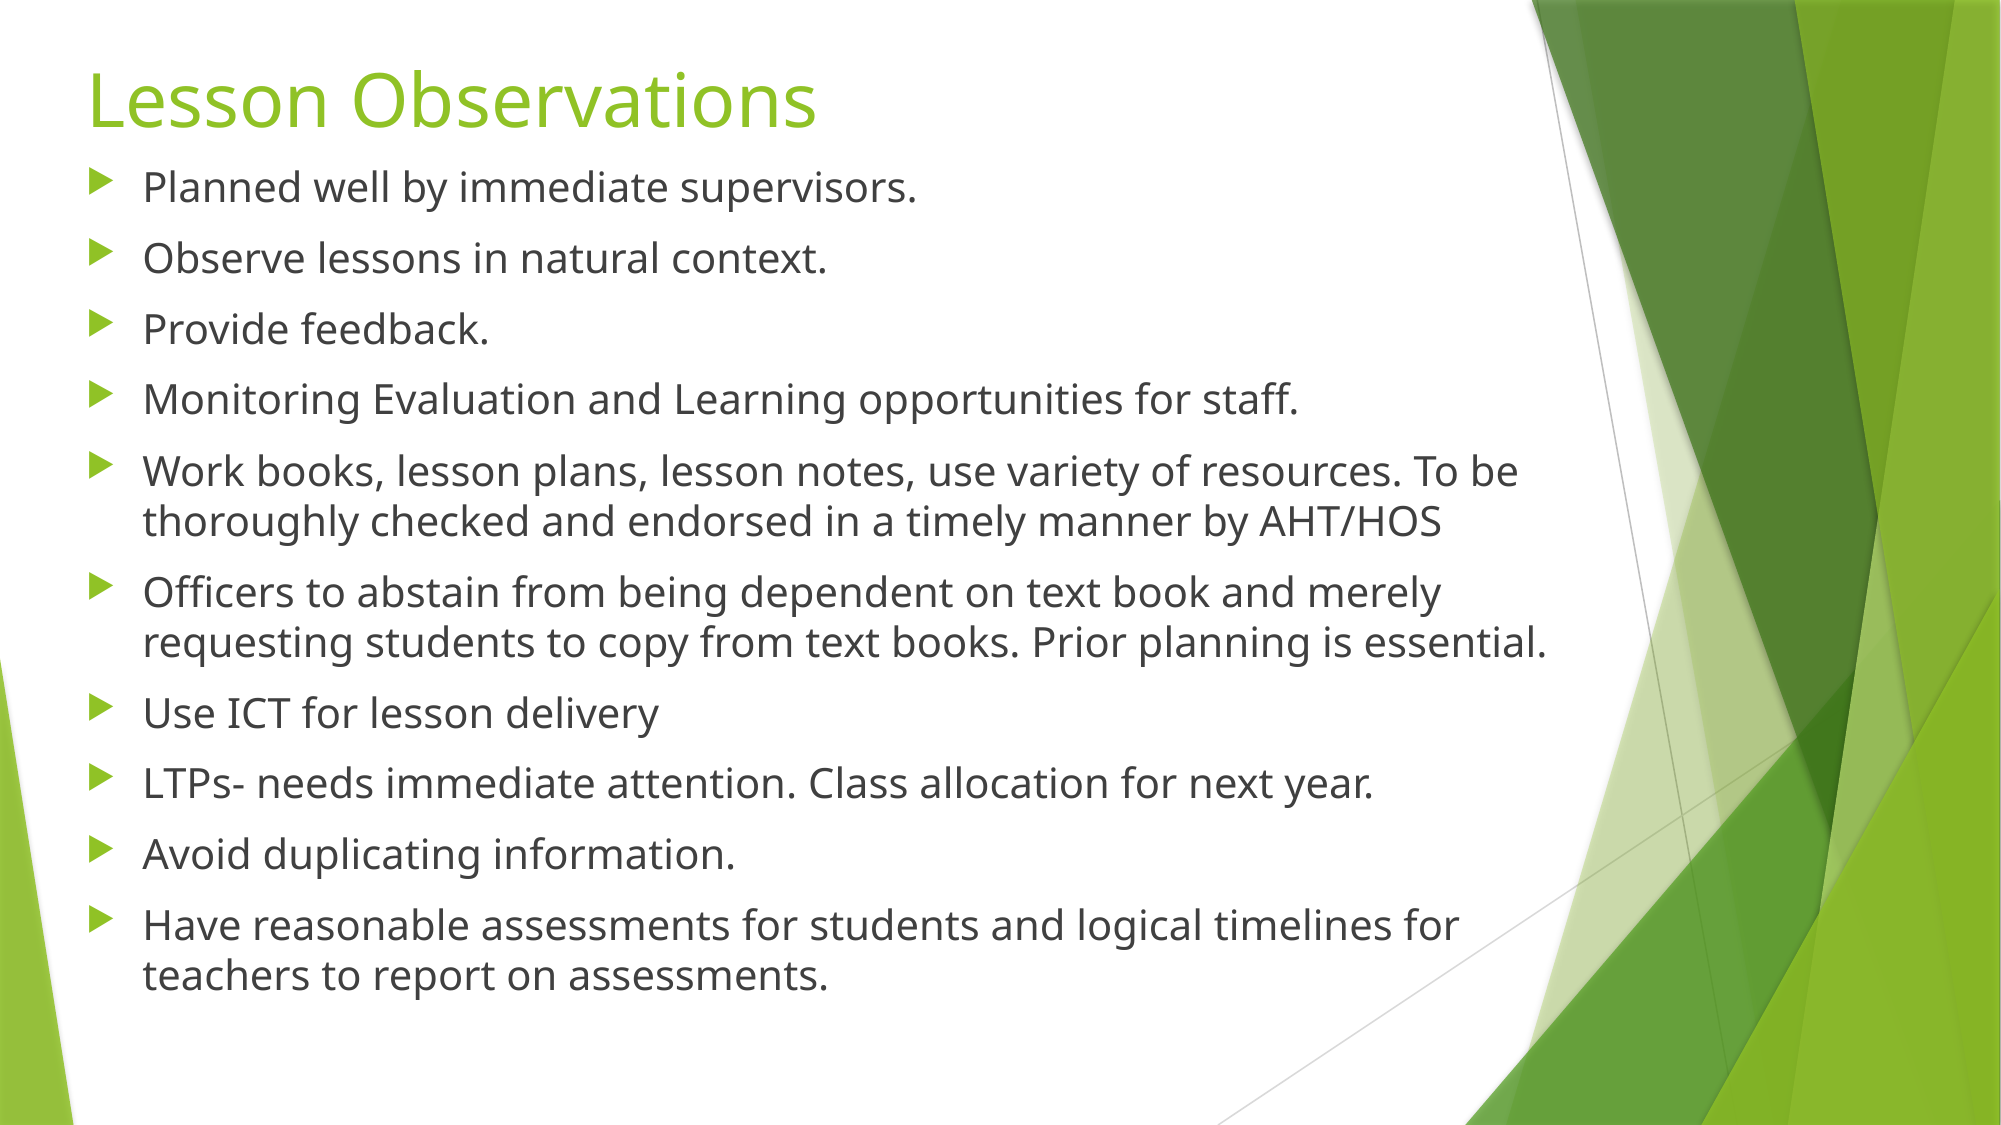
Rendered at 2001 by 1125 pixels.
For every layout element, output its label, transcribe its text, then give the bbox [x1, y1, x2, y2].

list Planned well by immediate supervisors. Observe lessons in natural context. Provide feedback. Monitoring Evaluation and Learning opportunities for staff. Work books, lesson plans, lesson notes, use variety of resources. To be thoroughly checked and endorsed in a timely manner by AHT/HOS Officers to abstain from being dependent on text book and merely requesting students to copy from text books. Prior planning is essential. Use ICT for lesson delivery LTPs- needs immediate attention. Class allocation for next year. Avoid duplicating information. Have reasonable assessments for students and logical timelines for teachers to report on assessments. [71, 153, 1616, 1009]
title Lesson Observations [71, 44, 1482, 153]
